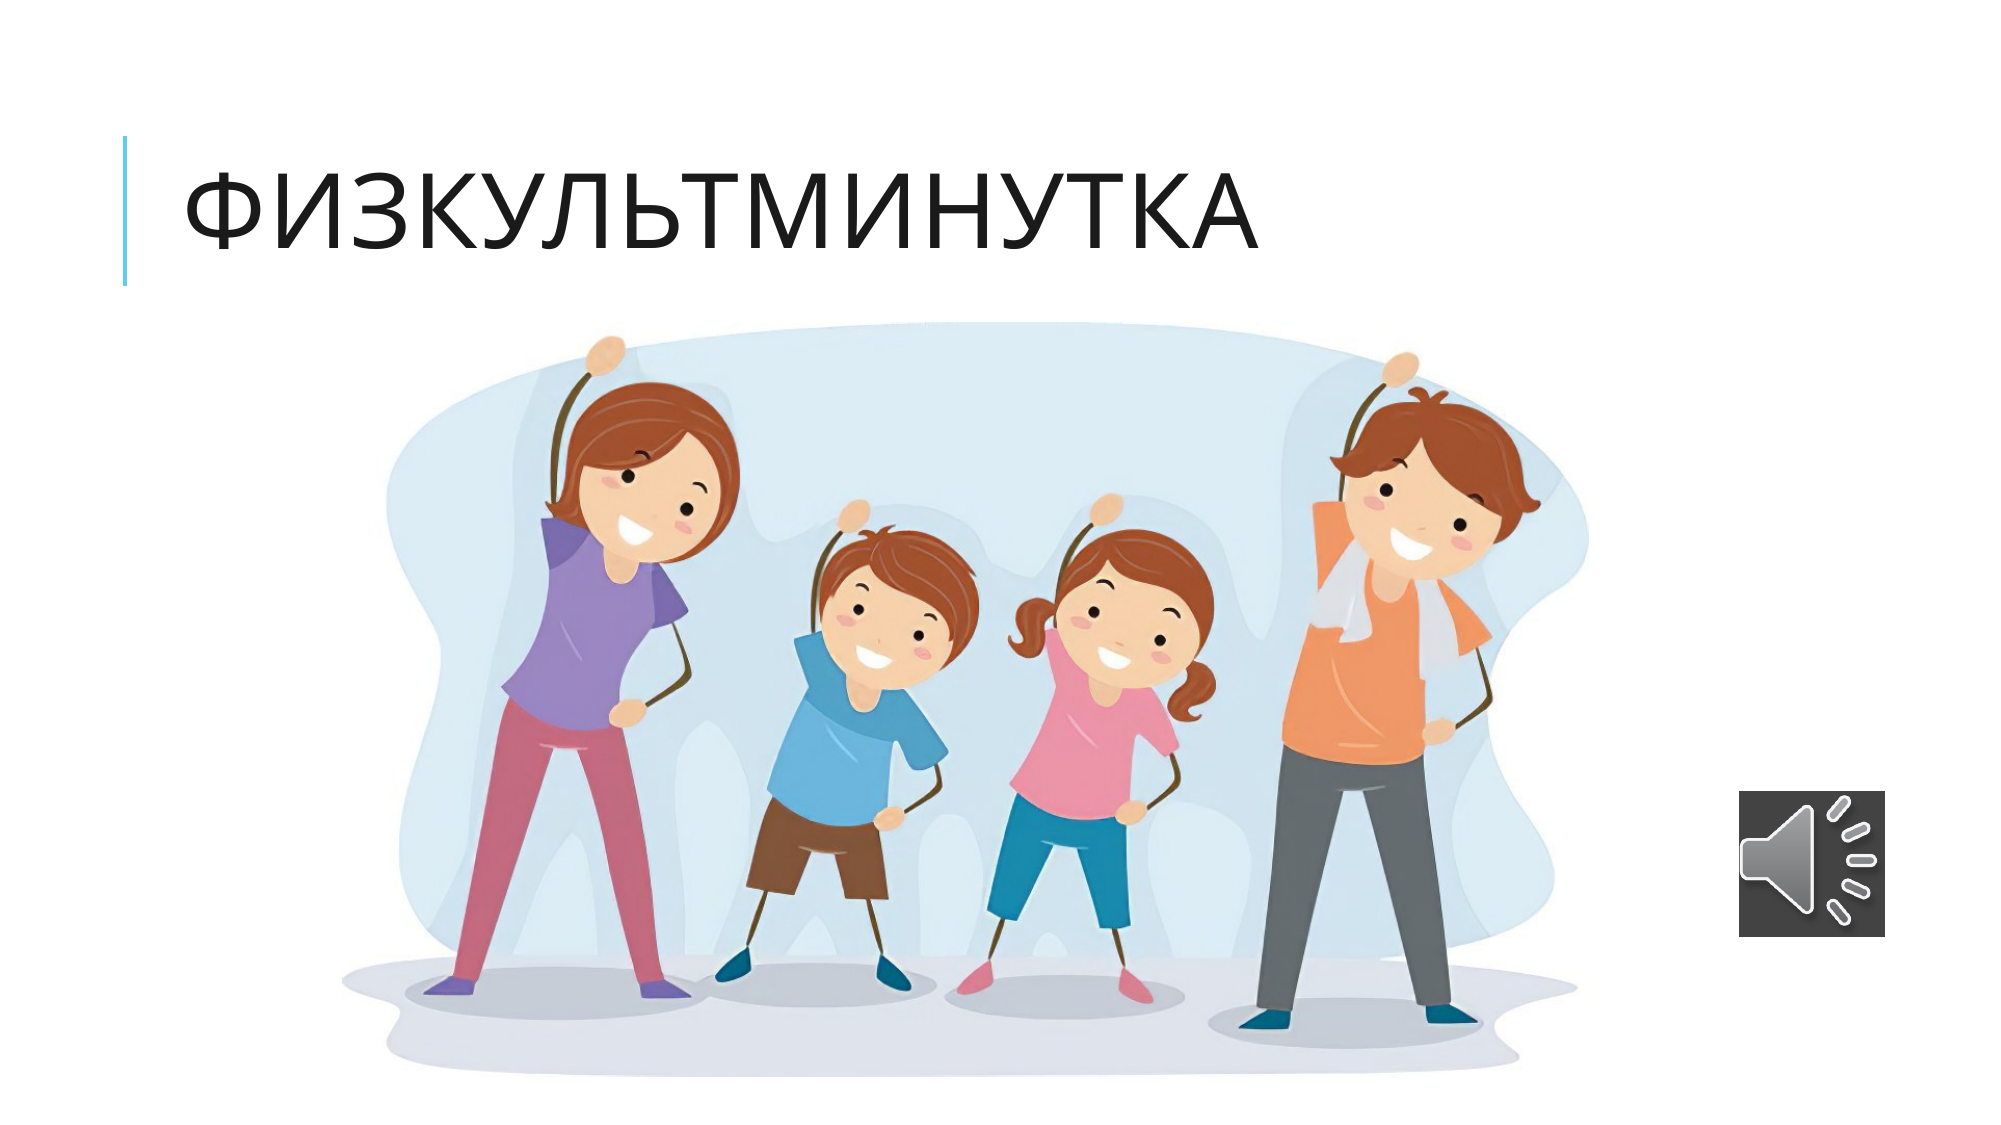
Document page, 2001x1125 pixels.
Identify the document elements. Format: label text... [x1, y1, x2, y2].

picture [1737, 790, 1886, 939]
picture [342, 322, 1589, 1077]
title Физкультминутка [168, 96, 1763, 342]
